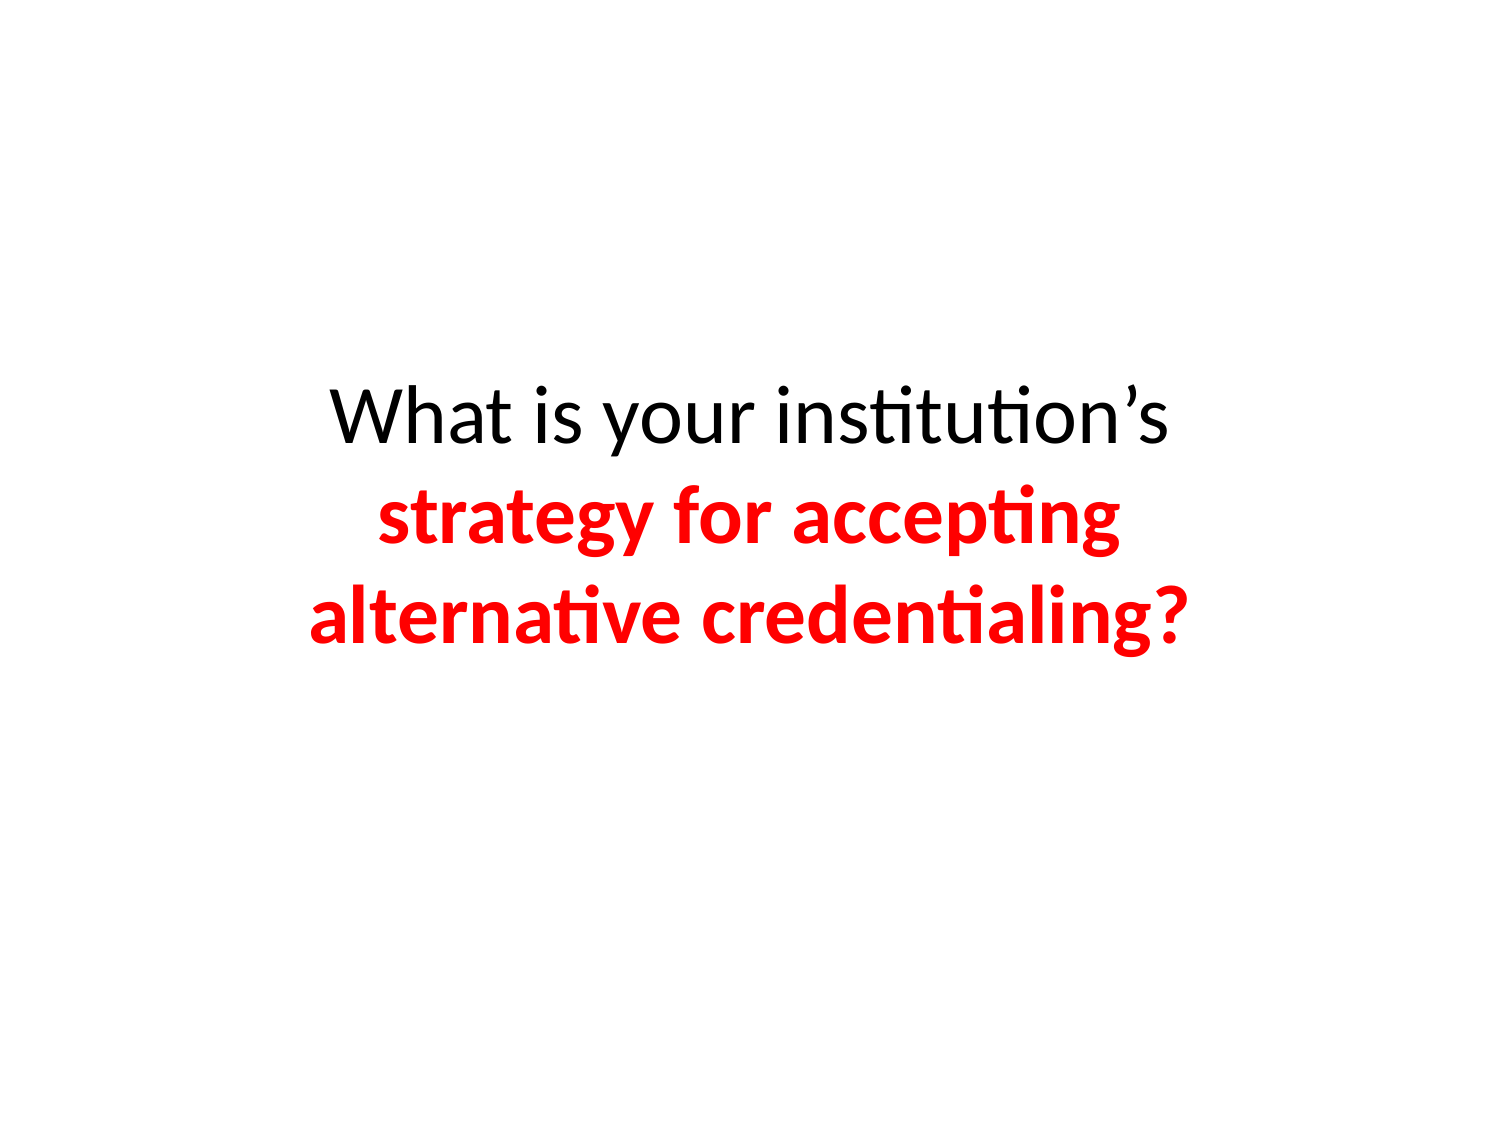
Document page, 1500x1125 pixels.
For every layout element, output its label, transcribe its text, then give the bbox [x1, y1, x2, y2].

text_box What is your institution’s strategy for accepting alternative credentialing? [187, 352, 1313, 668]
